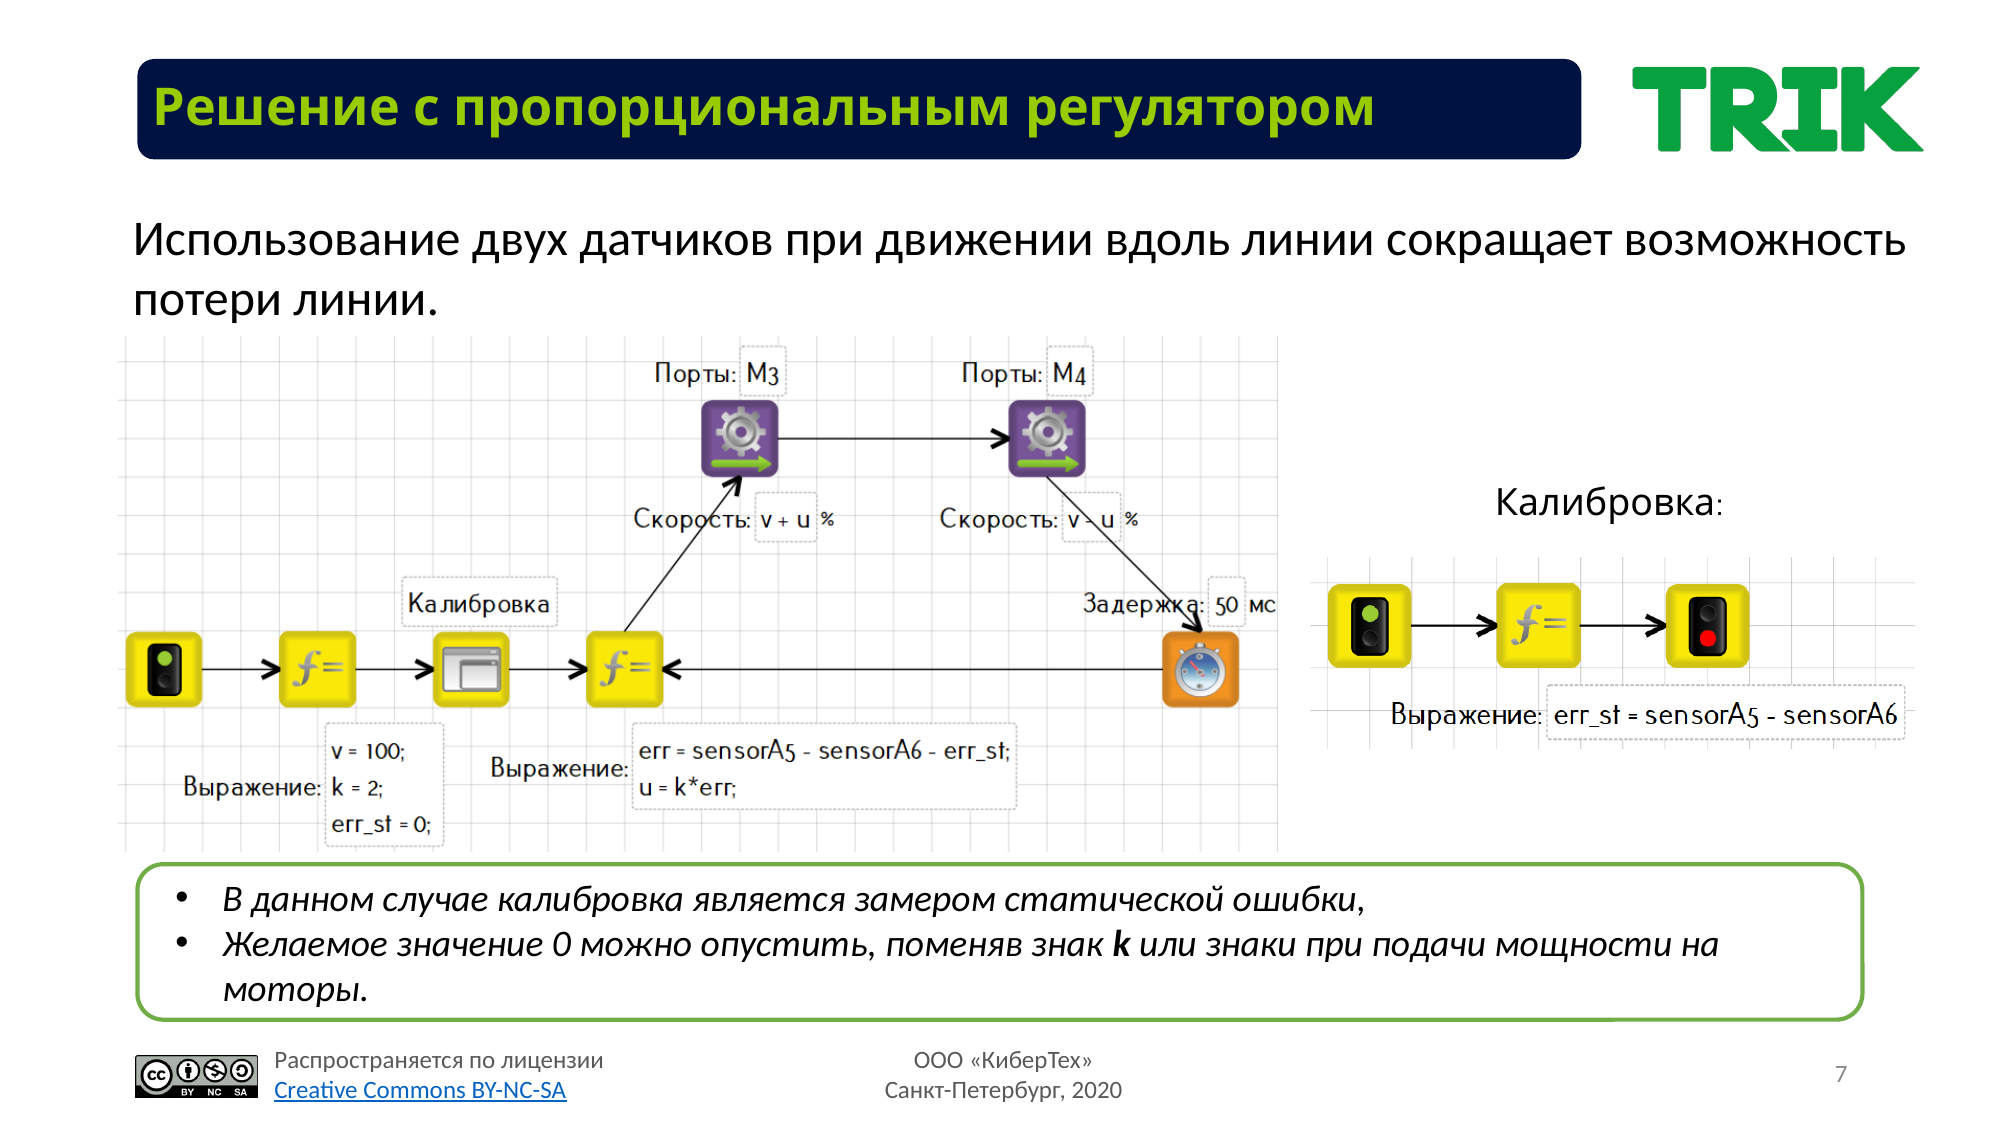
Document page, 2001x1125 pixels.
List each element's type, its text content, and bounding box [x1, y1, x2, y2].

picture [1631, 64, 1924, 154]
title Решение с пропорциональным регулятором [137, 73, 1582, 151]
slide_number 7 [1412, 1042, 1863, 1103]
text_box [137, 863, 1863, 1020]
picture [135, 1055, 258, 1098]
picture [1309, 557, 1915, 749]
picture [117, 336, 1278, 852]
text_box Калибровка: [1480, 470, 1739, 531]
text_box Использование двух датчиков при движении вдоль линии сокращает возможность потери линии. [118, 198, 1935, 333]
